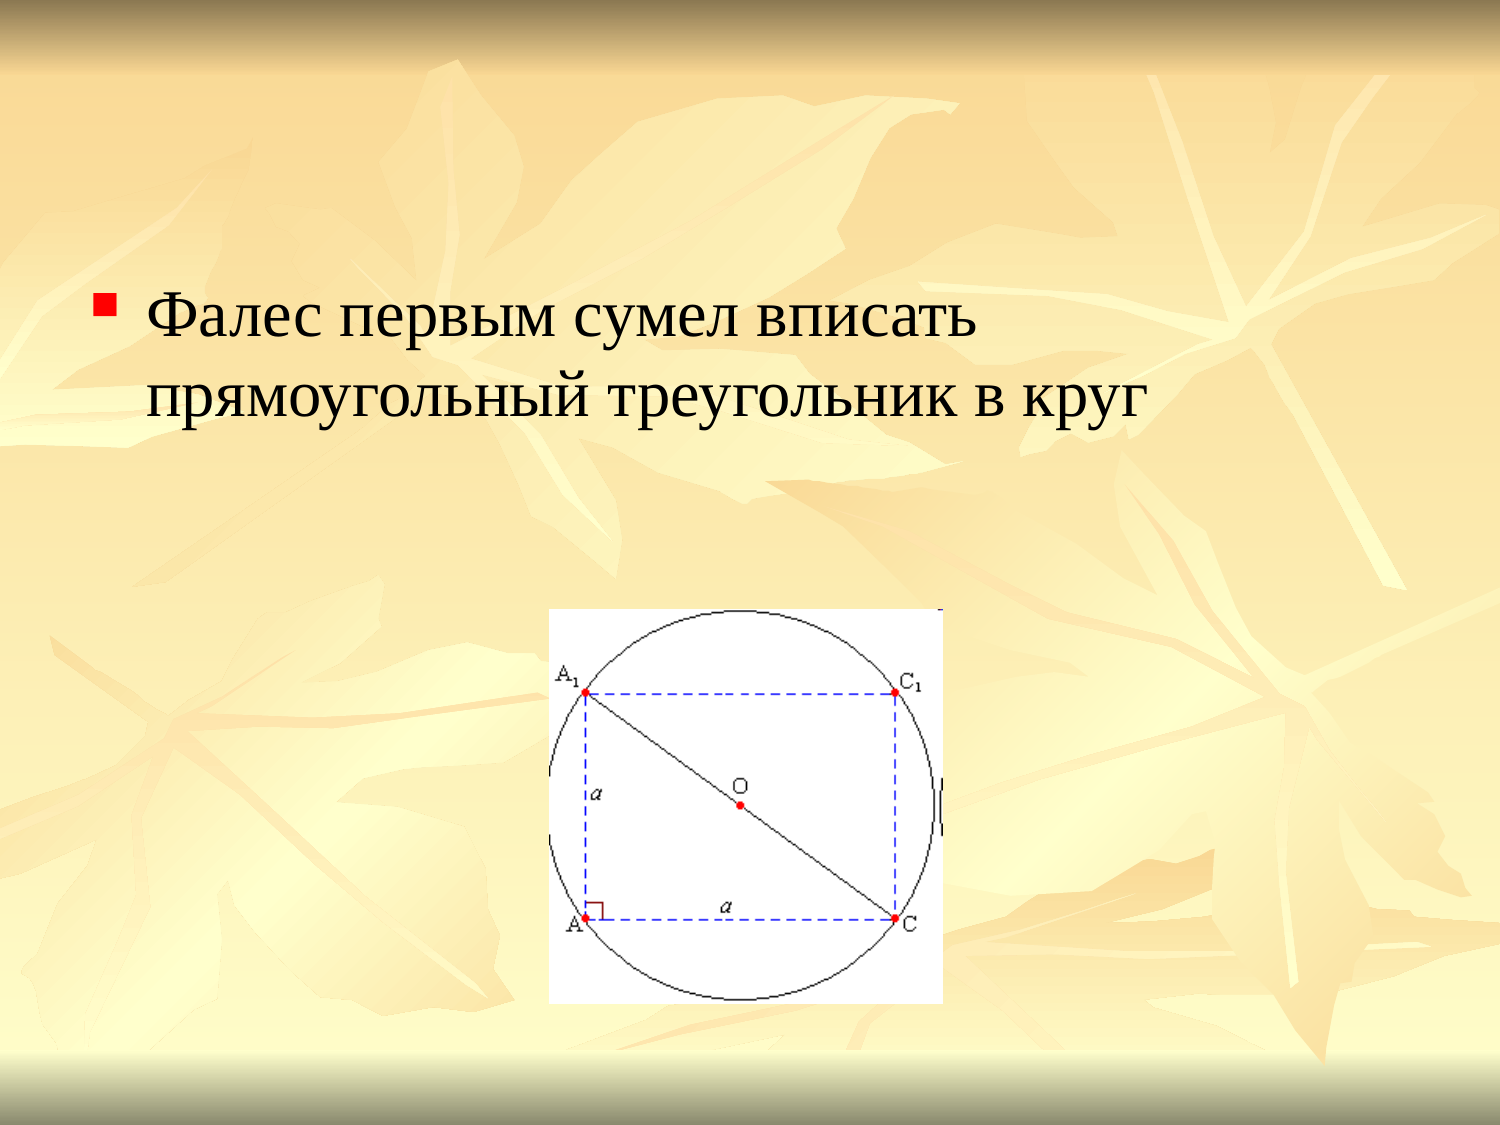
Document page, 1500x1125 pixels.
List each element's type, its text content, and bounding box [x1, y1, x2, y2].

picture [548, 609, 944, 1004]
list Фалес первым сумел вписать прямоугольный треугольник в круг [74, 262, 1426, 1006]
